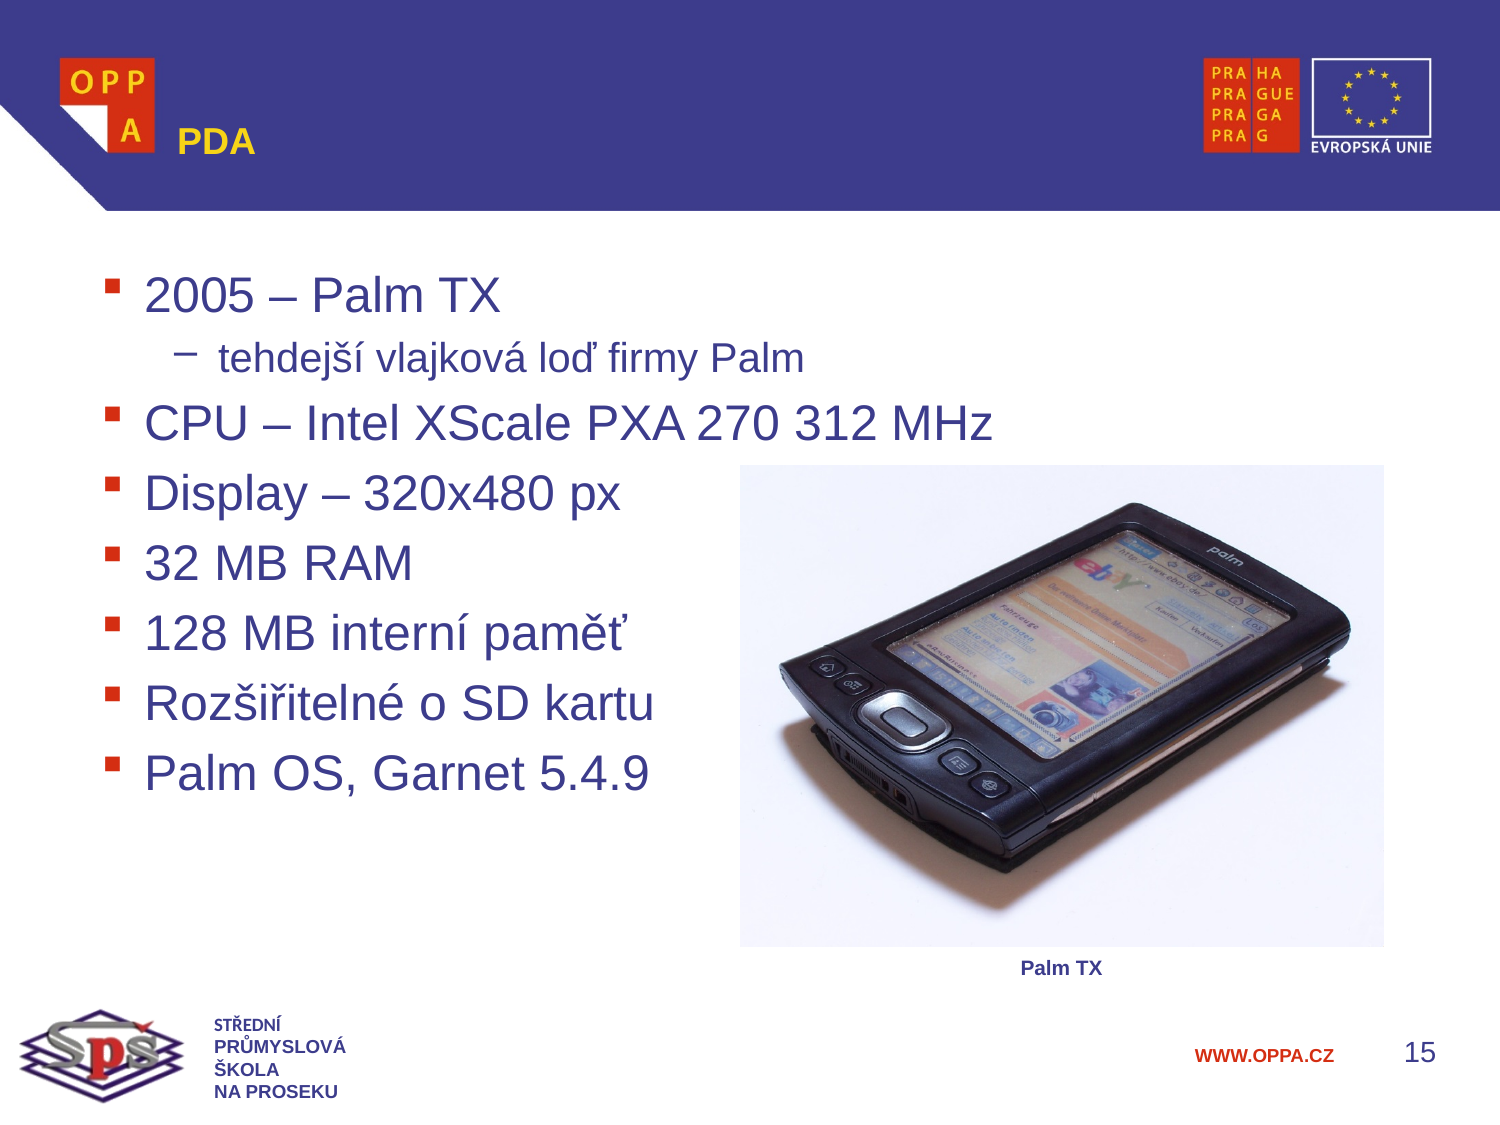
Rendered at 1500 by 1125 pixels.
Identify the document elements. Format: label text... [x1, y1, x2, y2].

text_box STŘEDNÍ PRŮMYSLOVÁ ŠKOLA NA PROSEKU [199, 1004, 509, 1110]
picture [19, 1001, 186, 1107]
picture [0, 0, 1500, 211]
list 2005 – Palm TX tehdejší vlajková loď firmy Palm CPU – Intel XScale PXA 270 312 MHz Display – 320x480 px 32 MB RAM 128 MB interní paměť Rozšiřitelné o SD kartu Palm OS, Garnet 5.4.9 [101, 262, 1437, 1005]
title PDA [177, 38, 1137, 162]
slide_number 15 [1339, 1015, 1437, 1069]
picture [740, 464, 1384, 948]
text_box Palm TX [1005, 955, 1118, 987]
